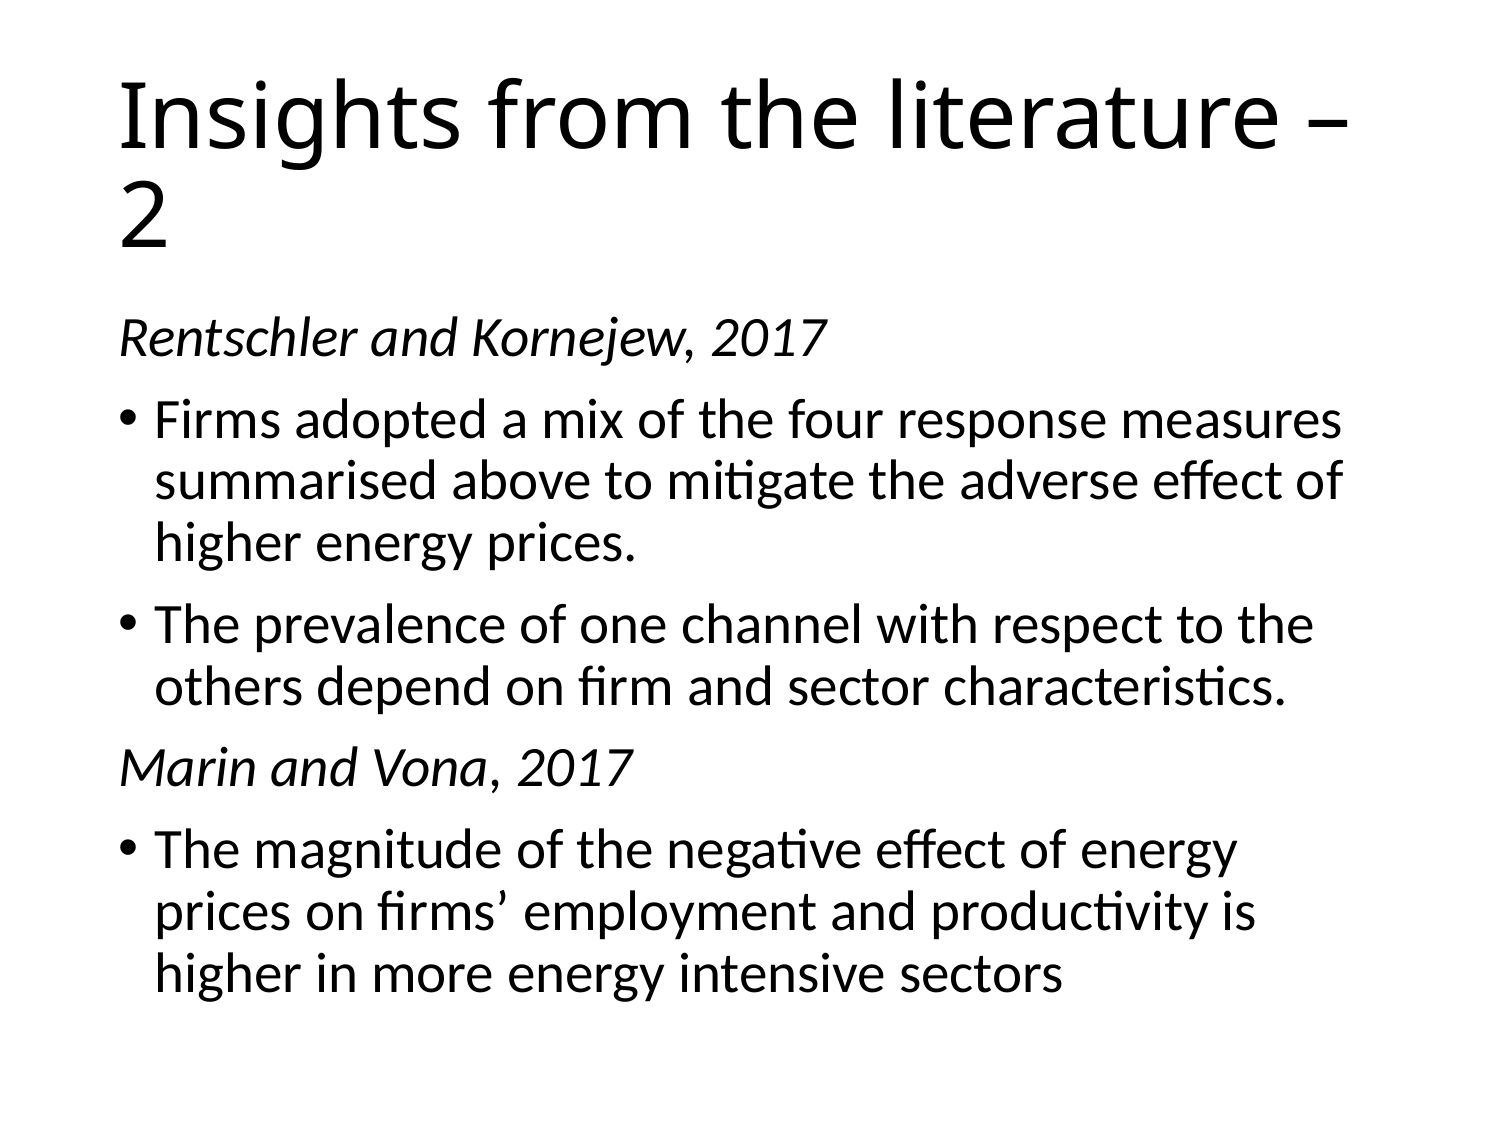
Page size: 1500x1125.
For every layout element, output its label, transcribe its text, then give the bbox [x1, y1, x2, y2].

list Rentschler and Kornejew, 2017 Firms adopted a mix of the four response measures summarised above to mitigate the adverse effect of higher energy prices. The prevalence of one channel with respect to the others depend on firm and sector characteristics. Marin and Vona, 2017 The magnitude of the negative effect of energy prices on firms’ employment and productivity is higher in more energy intensive sectors [103, 299, 1397, 1014]
title Insights from the literature – 2 [103, 59, 1397, 278]
